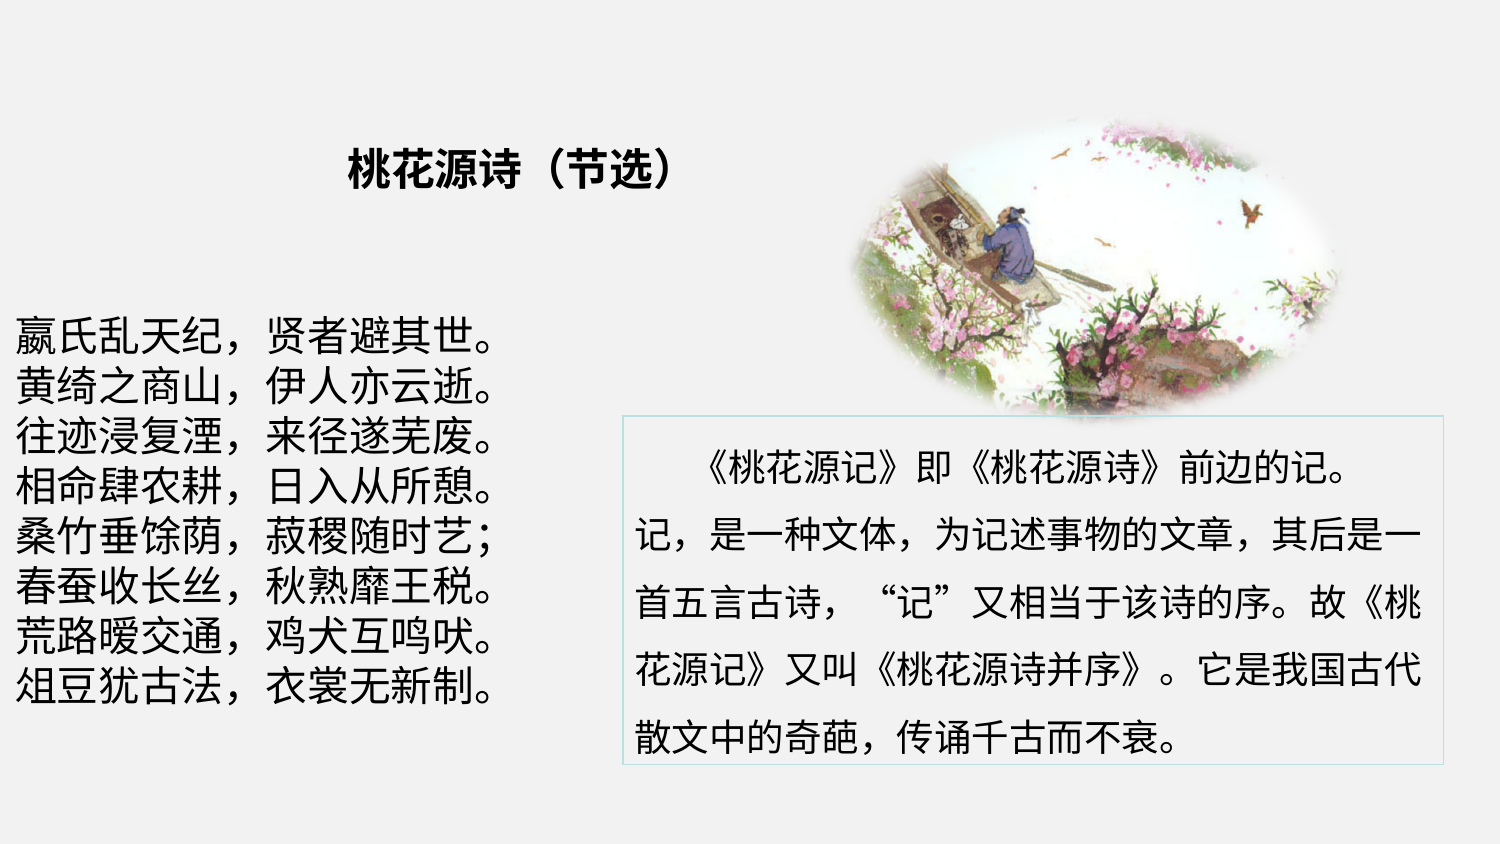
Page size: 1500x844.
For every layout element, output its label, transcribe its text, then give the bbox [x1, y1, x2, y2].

picture [840, 106, 1352, 431]
list 嬴氏乱天纪，贤者避其世。 黄绮之商山，伊人亦云逝。 往迹浸复湮，来径遂芜废。 相命肆农耕，日入从所憩。 桑竹垂馀荫，菽稷随时艺； 春蚕收长丝，秋熟靡王税。 荒路暧交通，鸡犬互鸣吠。 俎豆犹古法，衣裳无新制。 [0, 302, 585, 768]
title 桃花源诗（节选） [38, 107, 840, 249]
text_box 《桃花源记》即《桃花源诗》前边的记。记，是一种文体，为记述事物的文章，其后是一首五言古诗，“记”又相当于该诗的序。故《桃花源记》又叫《桃花源诗并序》。它是我国古代散文中的奇葩，传诵千古而不衰。 [623, 415, 1444, 765]
